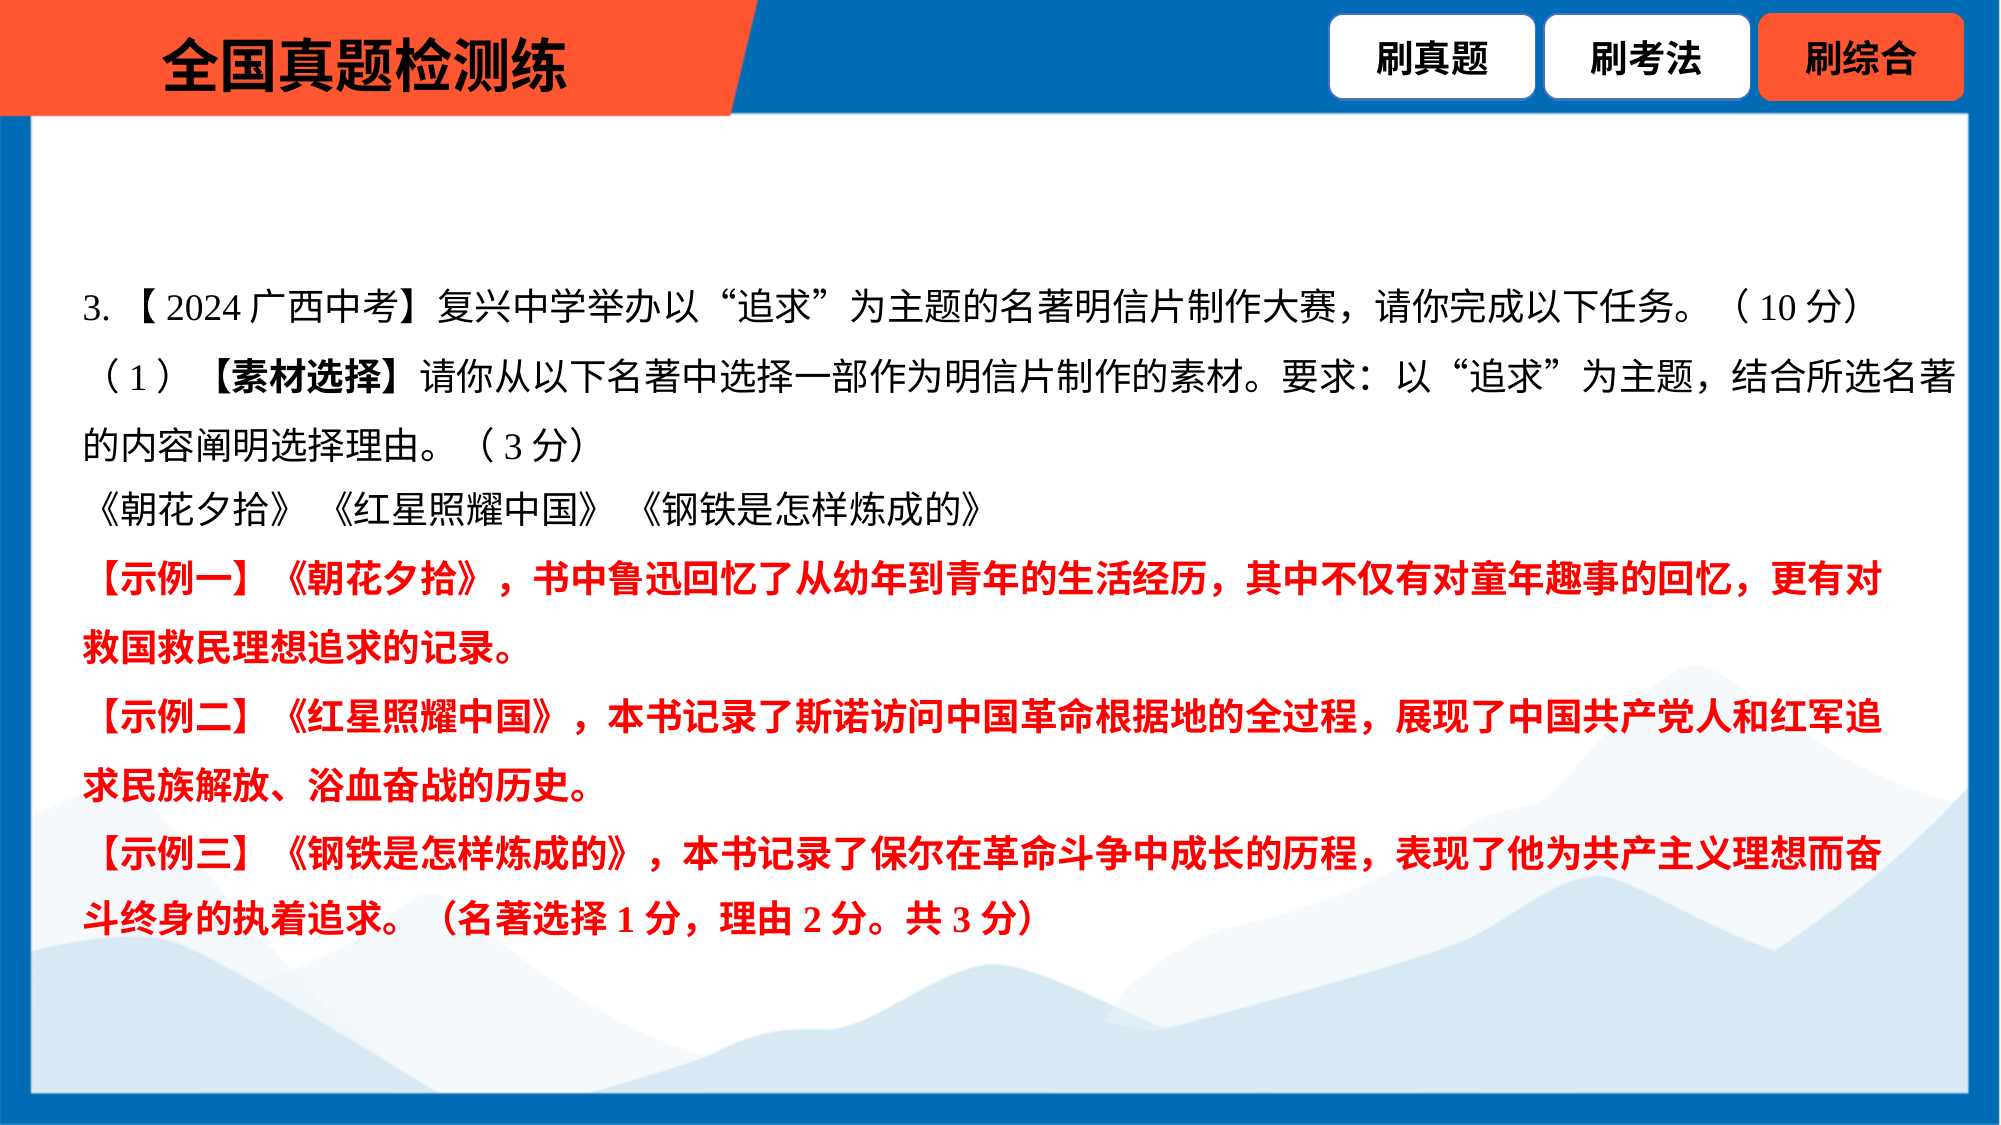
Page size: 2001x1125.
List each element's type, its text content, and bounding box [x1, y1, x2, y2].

text_box 【示例一】《朝花夕拾》，书中鲁迅回忆了从幼年到青年的生活经历，其中不仅有对童年趣事的回忆，更有对 救国救民理想追求的记录。 【示例二】《红星照耀中国》，本书记录了斯诺访问中国革命根据地的全过程，展现了中国共产党人和红军追 求民族解放、浴血奋战的历史。 【示例三】《钢铁是怎样炼成的》，本书记录了保尔在革命斗争中成长的历程，表现了他为共产主义理想而奋 斗终身的执着追求。（名著选择1分，理由2分。共3分） [82, 531, 1917, 934]
text_box 3.【2024广西中考】复兴中学举办以“追求”为主题的名著明信片制作大赛，请你完成以下任务。（10分） [82, 263, 1917, 322]
picture [0, 0, 2000, 1125]
text_box （1）【素材选择】请你从以下名著中选择一部作为明信片制作的素材。要求：以“追求”为主题，结合所选名著 的内容阐明选择理由。（3分） 《朝花夕拾》 《红星照耀中国》 《钢铁是怎样炼成的》 [82, 329, 1917, 525]
